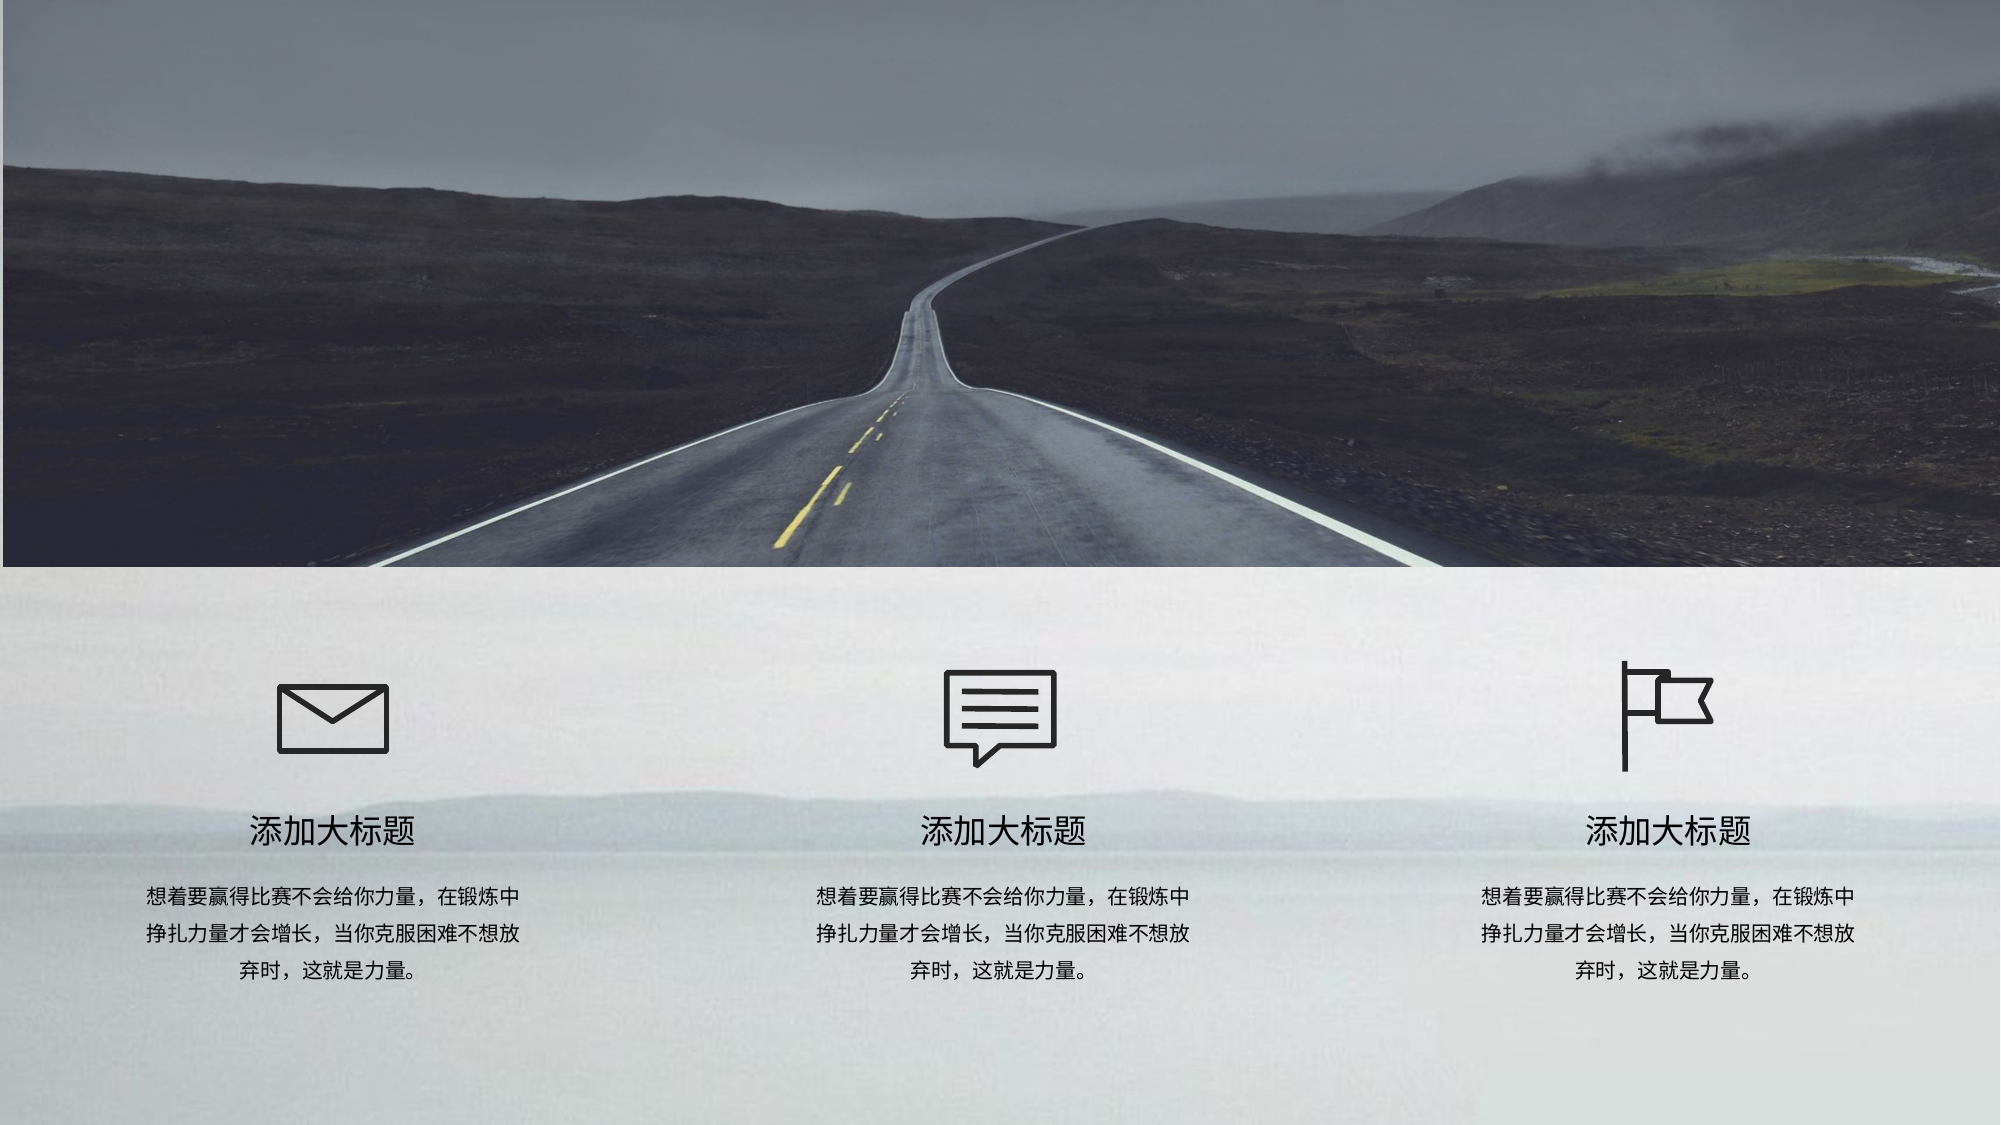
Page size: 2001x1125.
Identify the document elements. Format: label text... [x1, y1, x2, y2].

text_box 想着要赢得比赛不会给你力量，在锻炼中挣扎力量才会增长，当你克服困难不想放弃时，这就是力量。 [136, 867, 530, 983]
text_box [946, 672, 1054, 767]
text_box 添加大标题 [798, 806, 1209, 855]
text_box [1624, 660, 1712, 772]
text_box 添加大标题 [128, 806, 539, 855]
text_box 想着要赢得比赛不会给你力量，在锻炼中挣扎力量才会增长，当你克服困难不想放弃时，这就是力量。 [807, 867, 1201, 983]
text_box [279, 687, 387, 752]
text_box 添加大标题 [1463, 806, 1874, 855]
text_box 想着要赢得比赛不会给你力量，在锻炼中挣扎力量才会增长，当你克服困难不想放弃时，这就是力量。 [1471, 867, 1866, 983]
picture [0, 0, 2001, 1125]
